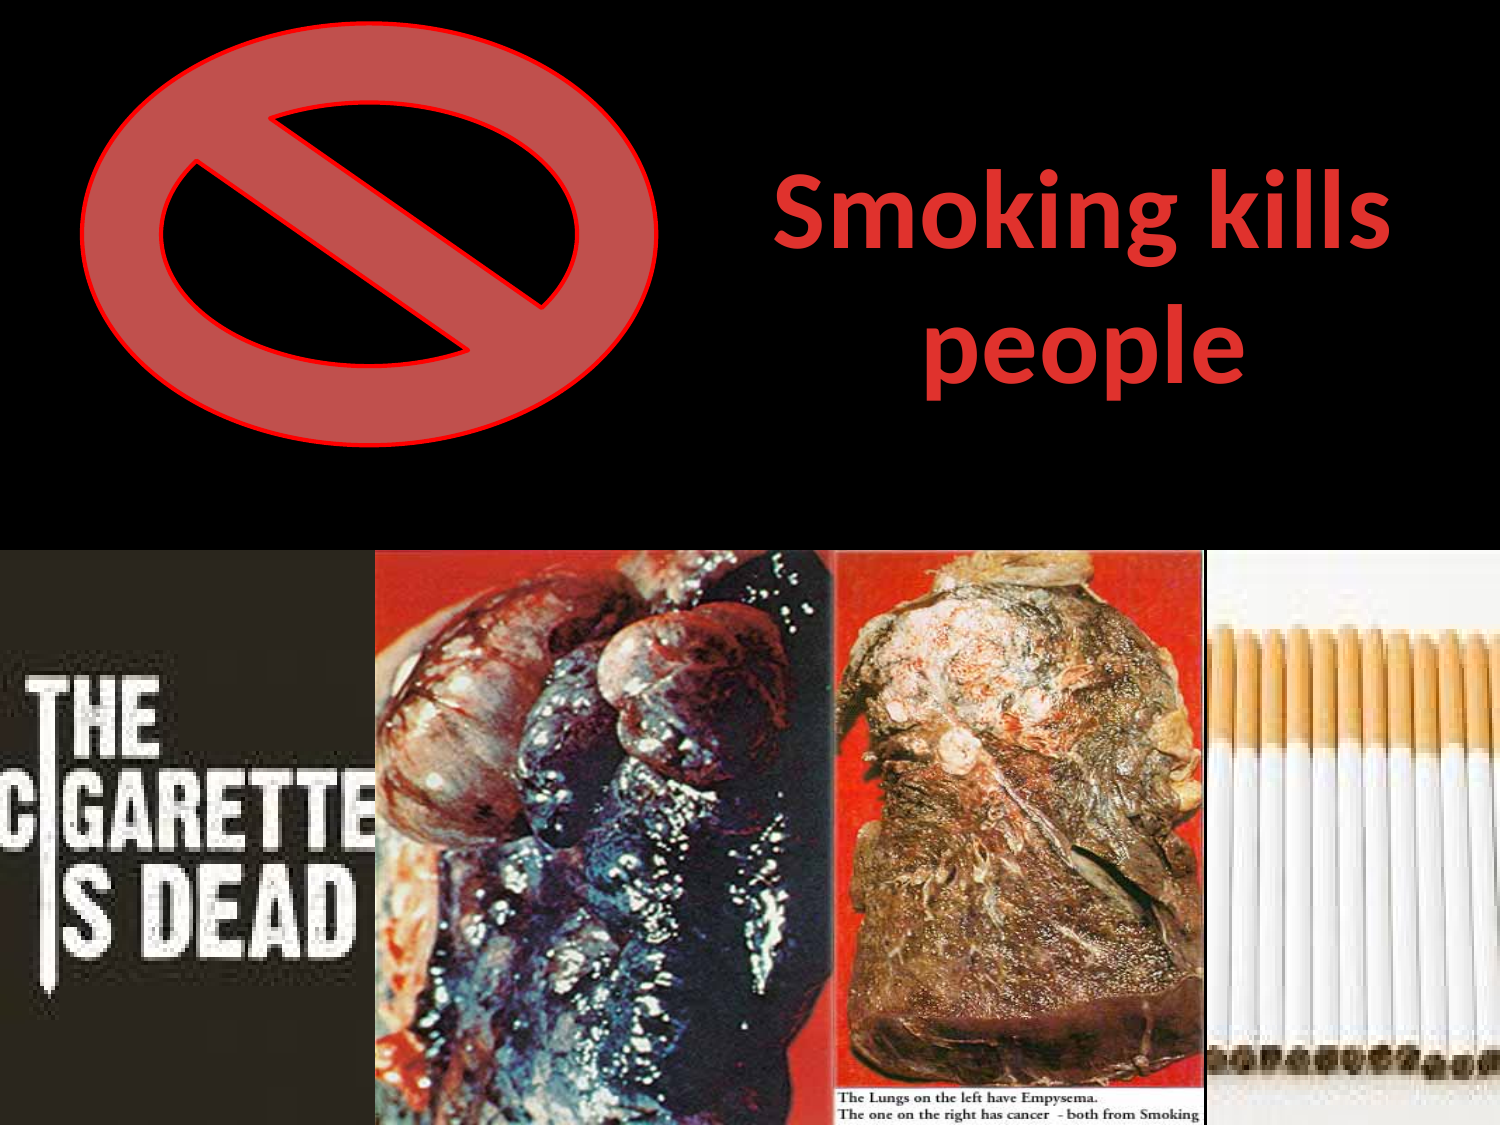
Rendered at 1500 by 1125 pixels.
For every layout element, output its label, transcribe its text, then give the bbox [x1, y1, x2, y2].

text_box [79, 21, 659, 448]
picture [0, 550, 1204, 1125]
picture [1206, 550, 1500, 1125]
text_box Smoking kills people [597, 128, 1500, 414]
